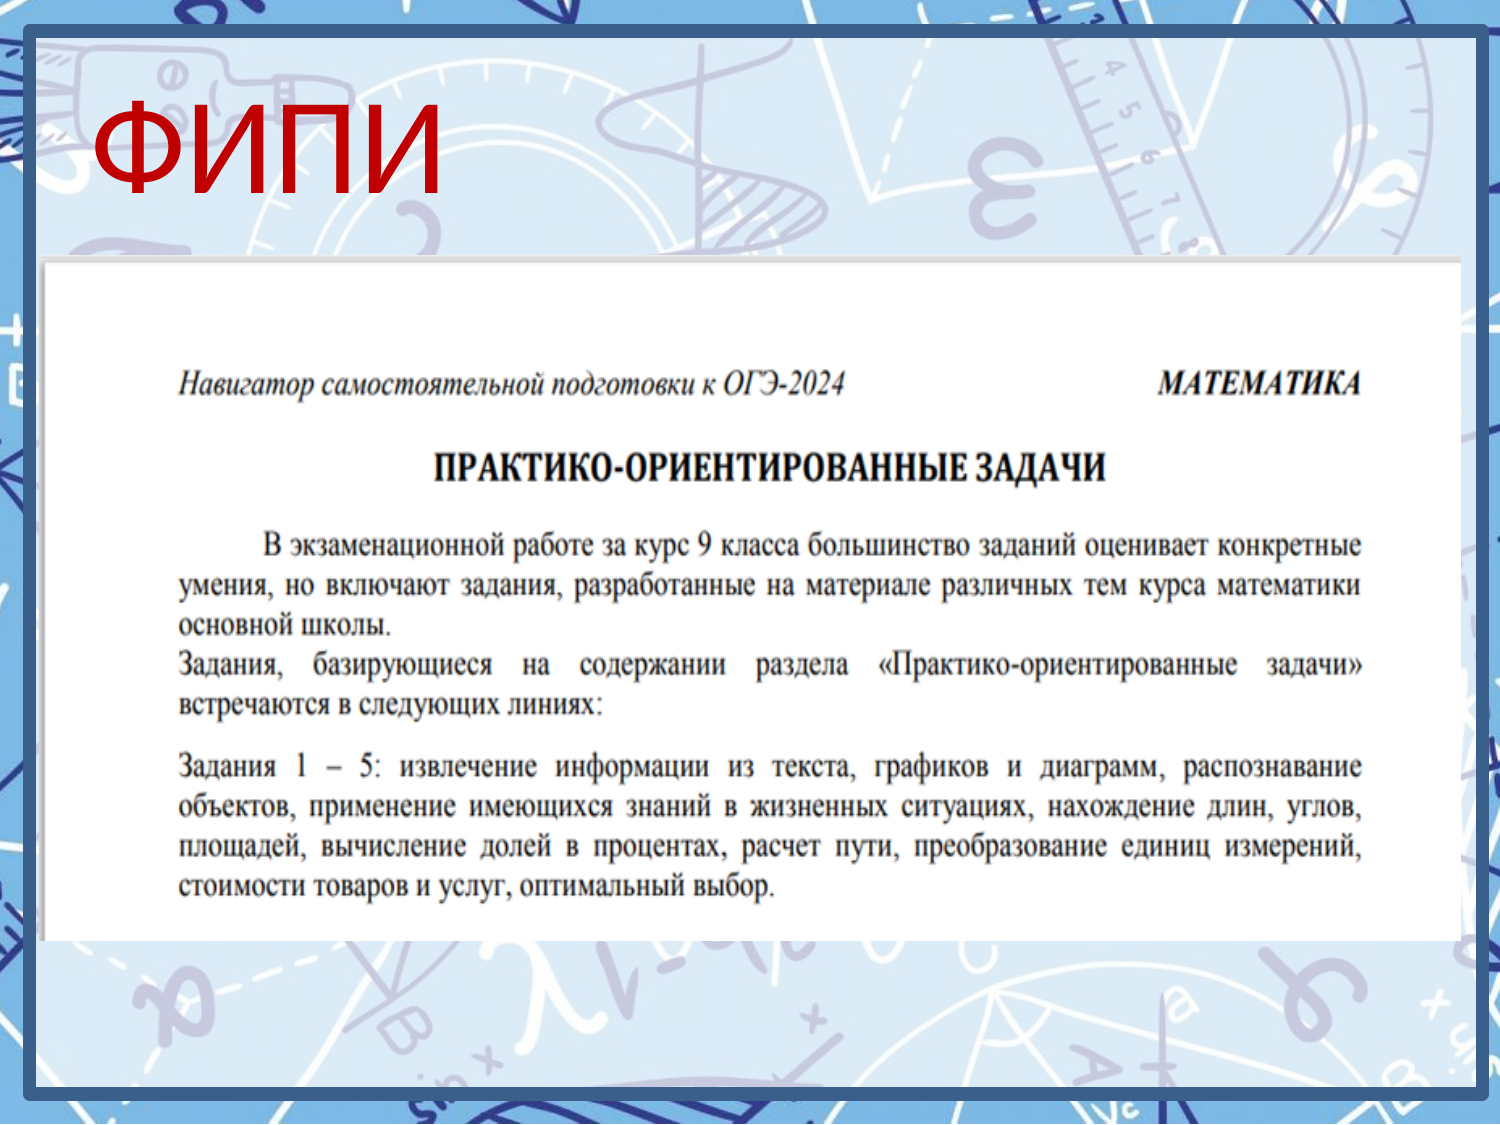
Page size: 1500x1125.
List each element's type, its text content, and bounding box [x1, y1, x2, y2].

title ФИПИ [75, 45, 1425, 233]
picture [0, 0, 1500, 1124]
